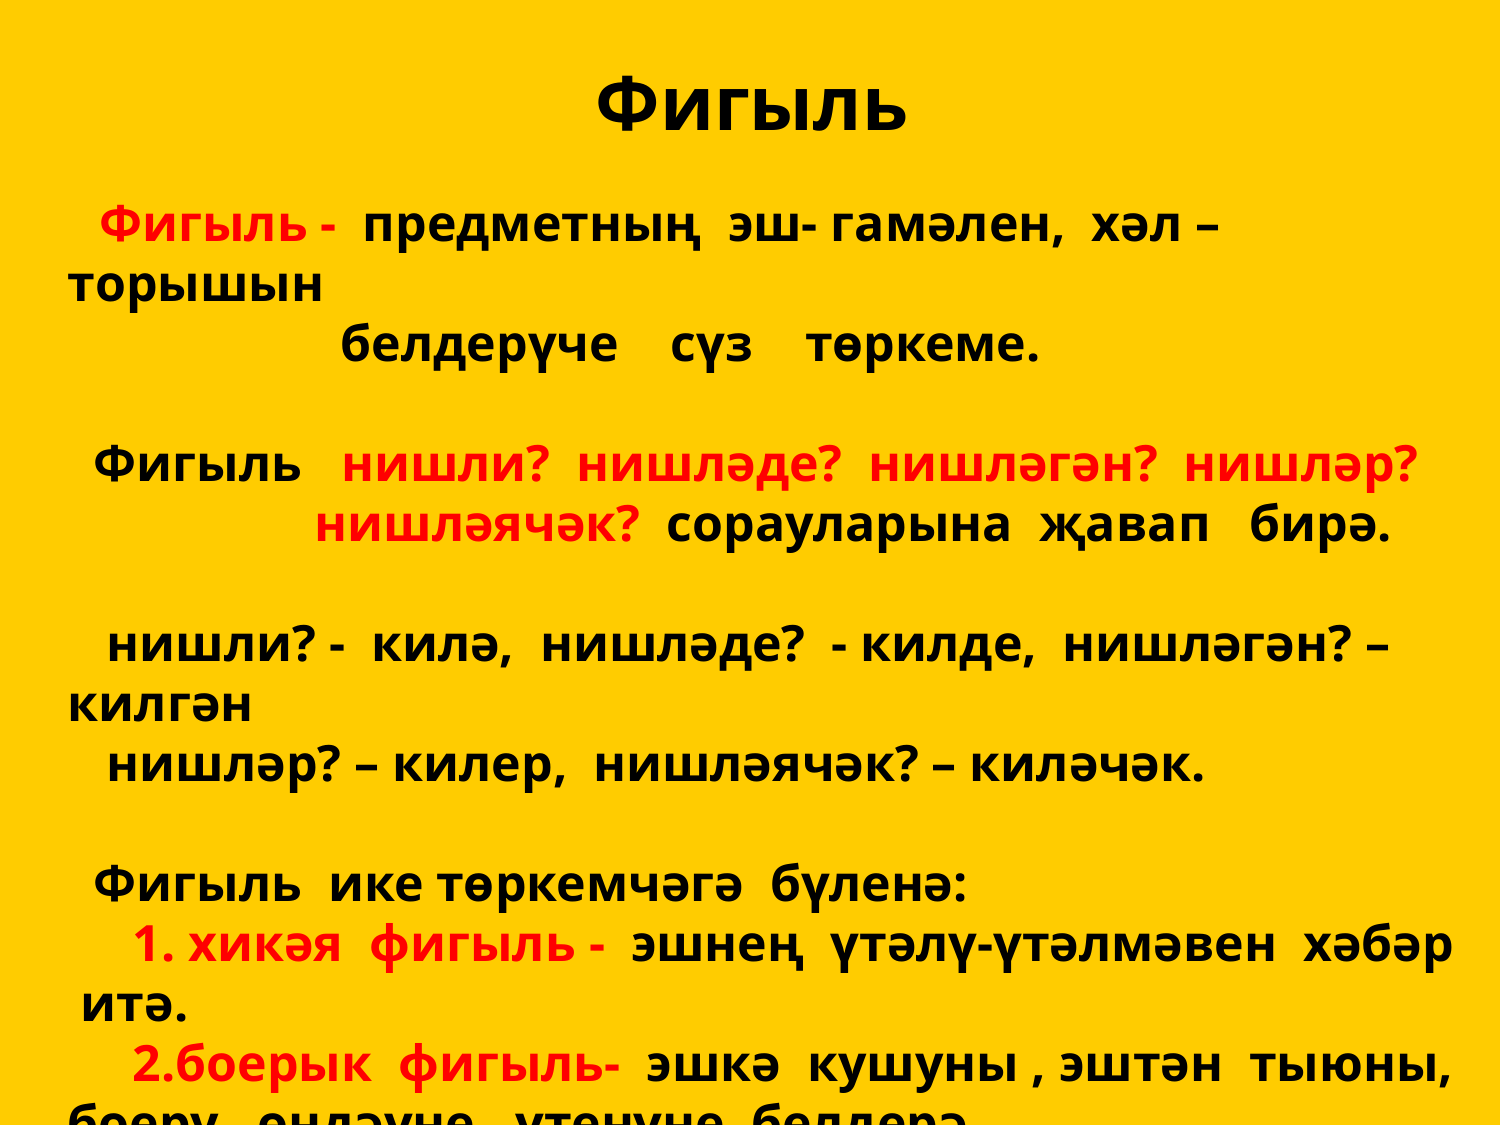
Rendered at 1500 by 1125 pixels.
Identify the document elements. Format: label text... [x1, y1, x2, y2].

title Фигыль [76, 42, 1427, 159]
text_box Фигыль - предметның эш- гамәлен, хәл – торышын белдерүче сүз төркеме. Фигыль нишли? нишләде? нишләгән? нишләр? нишләячәк? сорауларына җавап бирә. нишли? - килә, нишләде? - килде, нишләгән? – килгән нишләр? – килер, нишләячәк? – киләчәк. Фигыль ике төркемчәгә бүленә: 1. хикәя фигыль - эшнең үтәлү-үтәлмәвен хәбәр итә. 2.боерык фигыль- эшкә кушуны , эштән тыюны, боеру, өндәүне, үтенүне белдерә. [53, 184, 1475, 1125]
